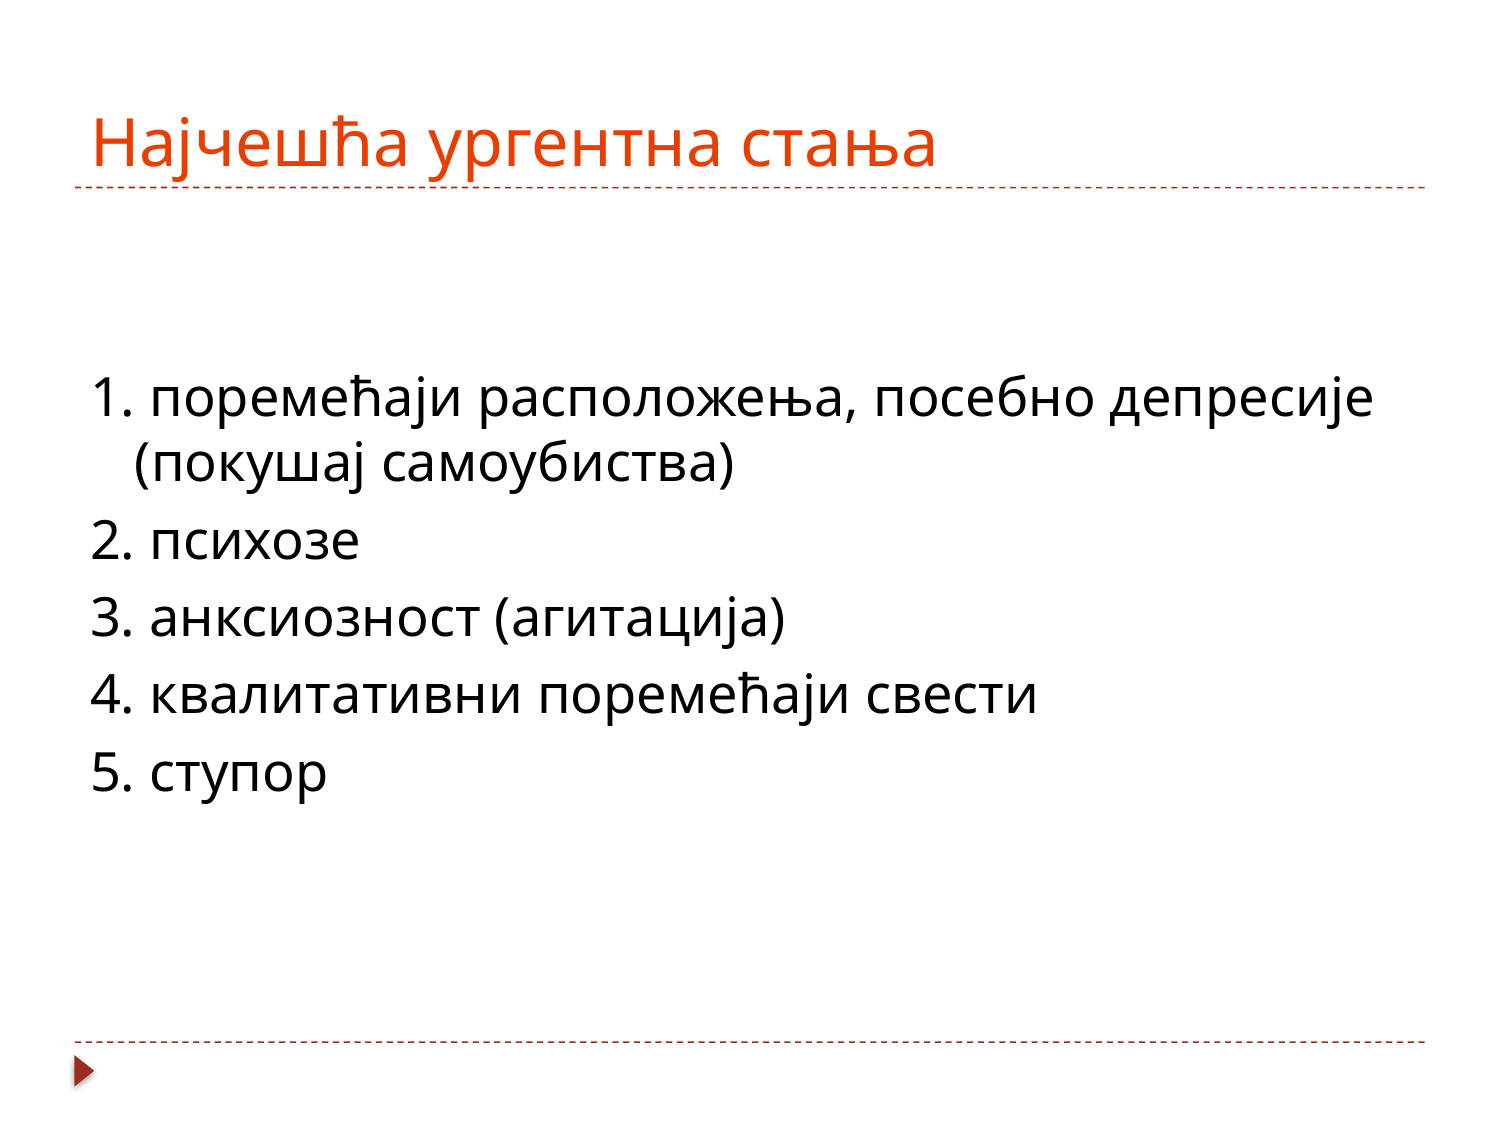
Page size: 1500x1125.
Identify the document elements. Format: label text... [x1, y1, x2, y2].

list 1. поремећаји расположења, посебно депресије (покушај самоубиства) 2. психозе 3. анксиозност (агитација) 4. квалитативни поремећаји свести 5. ступор [74, 199, 1426, 1011]
title Најчешћа ургентна стања [74, 24, 1426, 188]
